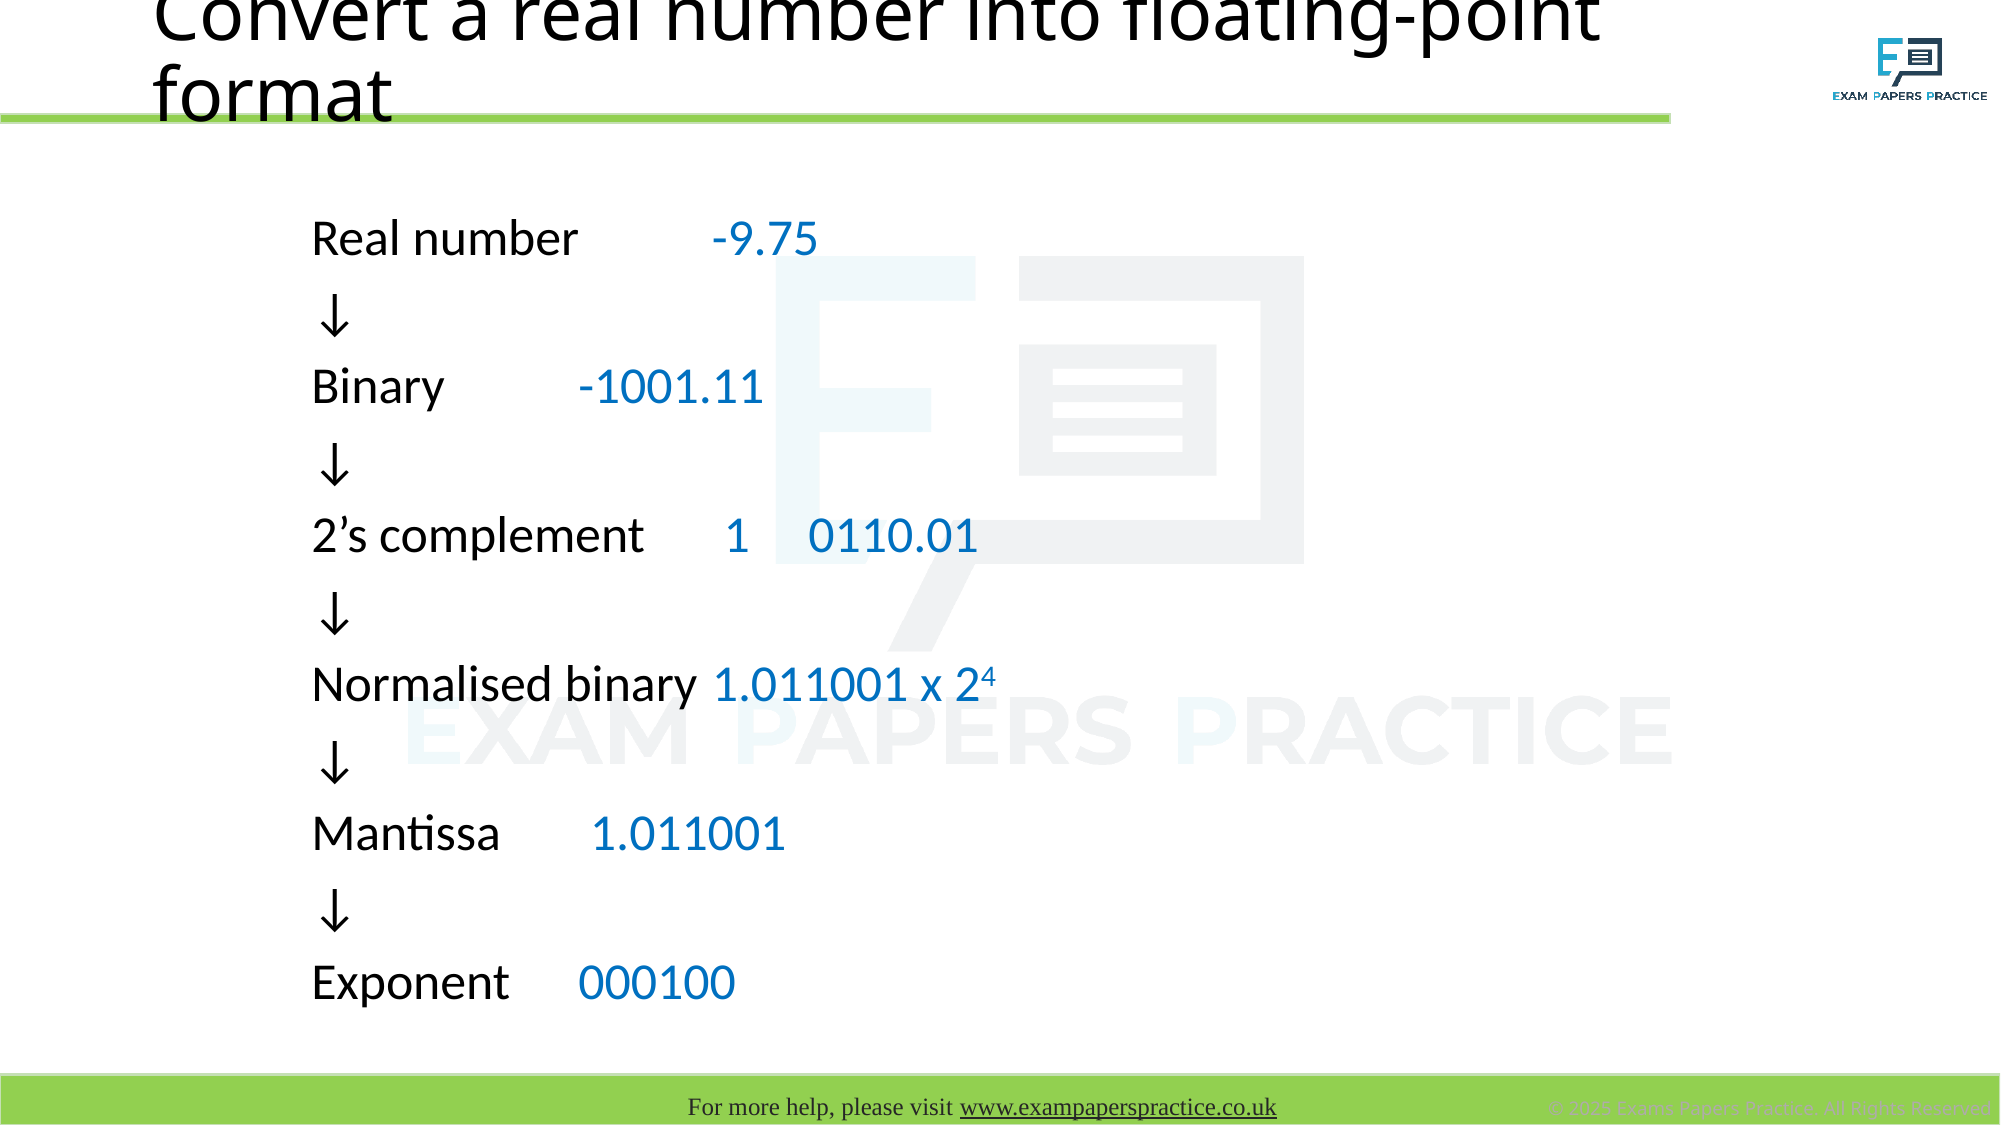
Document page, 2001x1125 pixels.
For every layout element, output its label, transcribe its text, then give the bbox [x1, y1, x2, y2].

title Convert a real number into floating-point format [137, 44, 1863, 70]
list Real number -9.75 ↓ Binary -1001.11 ↓ 2’s complement 1 0110.01 ↓ Normalised binary 1.011001 x 24 ↓ Mantissa 1.011001 ↓ Exponent 000100 [296, 202, 1704, 1023]
